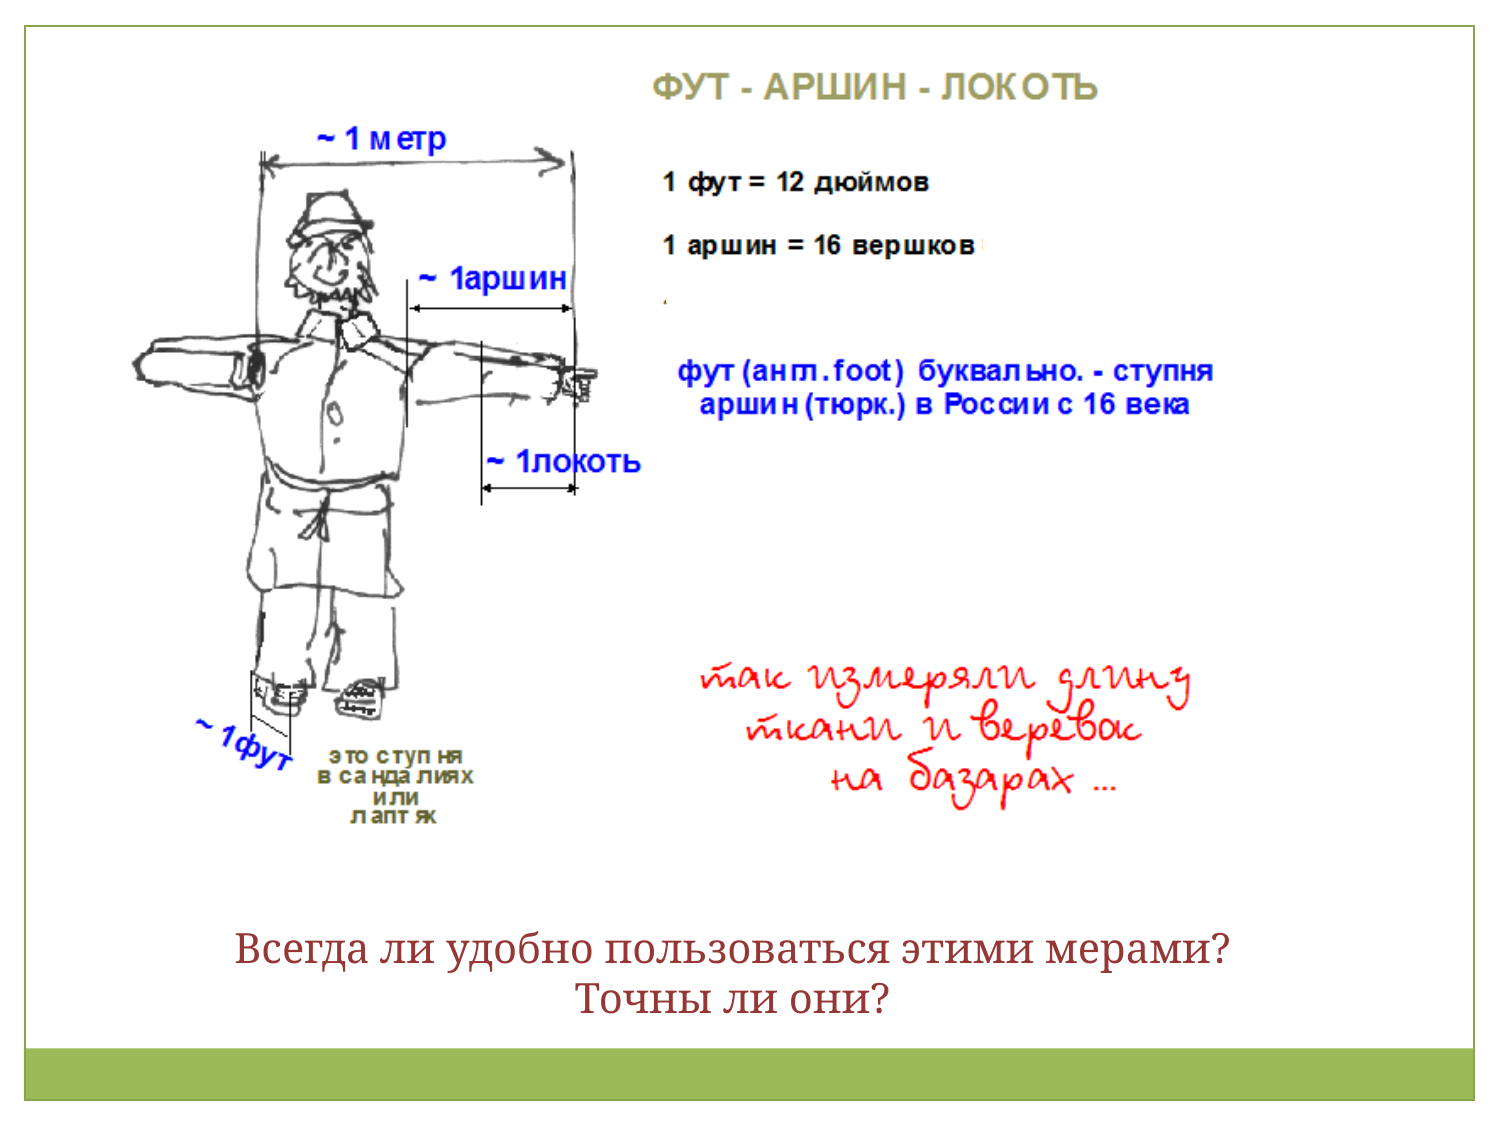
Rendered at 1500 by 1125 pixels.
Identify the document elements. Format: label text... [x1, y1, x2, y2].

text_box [105, 34, 1367, 857]
text_box Всегда ли удобно пользоваться этими мерами? Точны ли они? [164, 913, 1301, 1029]
